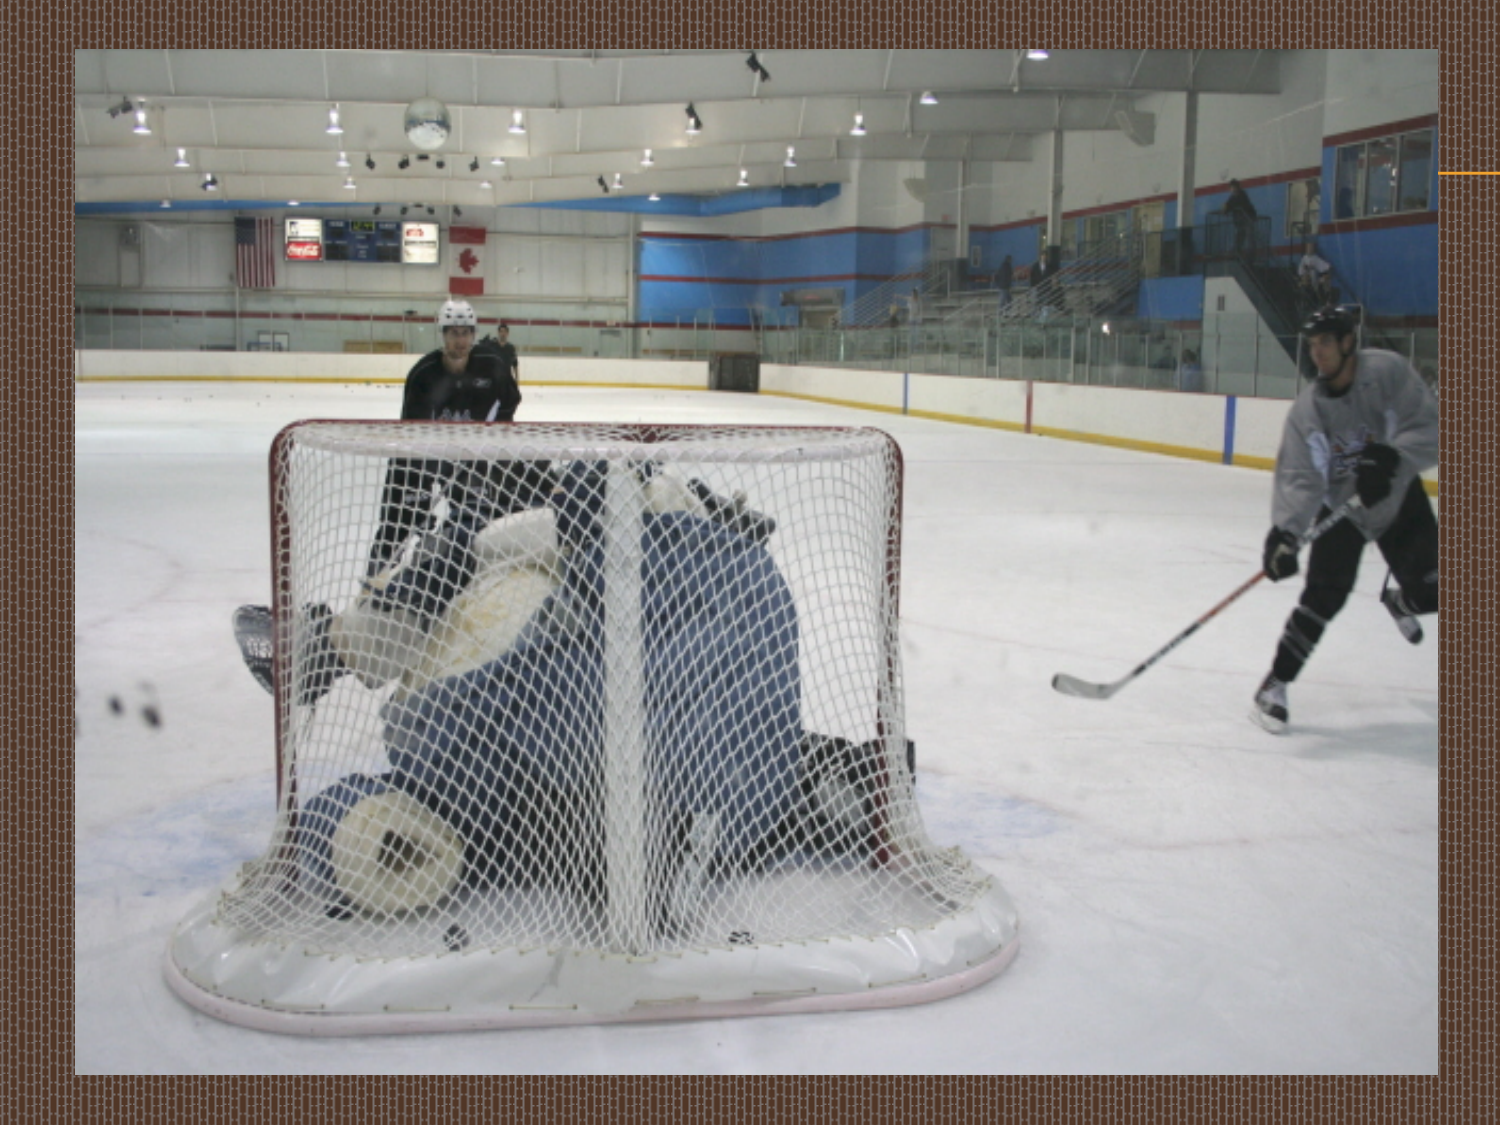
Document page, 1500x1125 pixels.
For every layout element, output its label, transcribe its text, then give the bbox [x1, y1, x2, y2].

title . [50, 0, 1475, 8]
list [74, 49, 1438, 1076]
